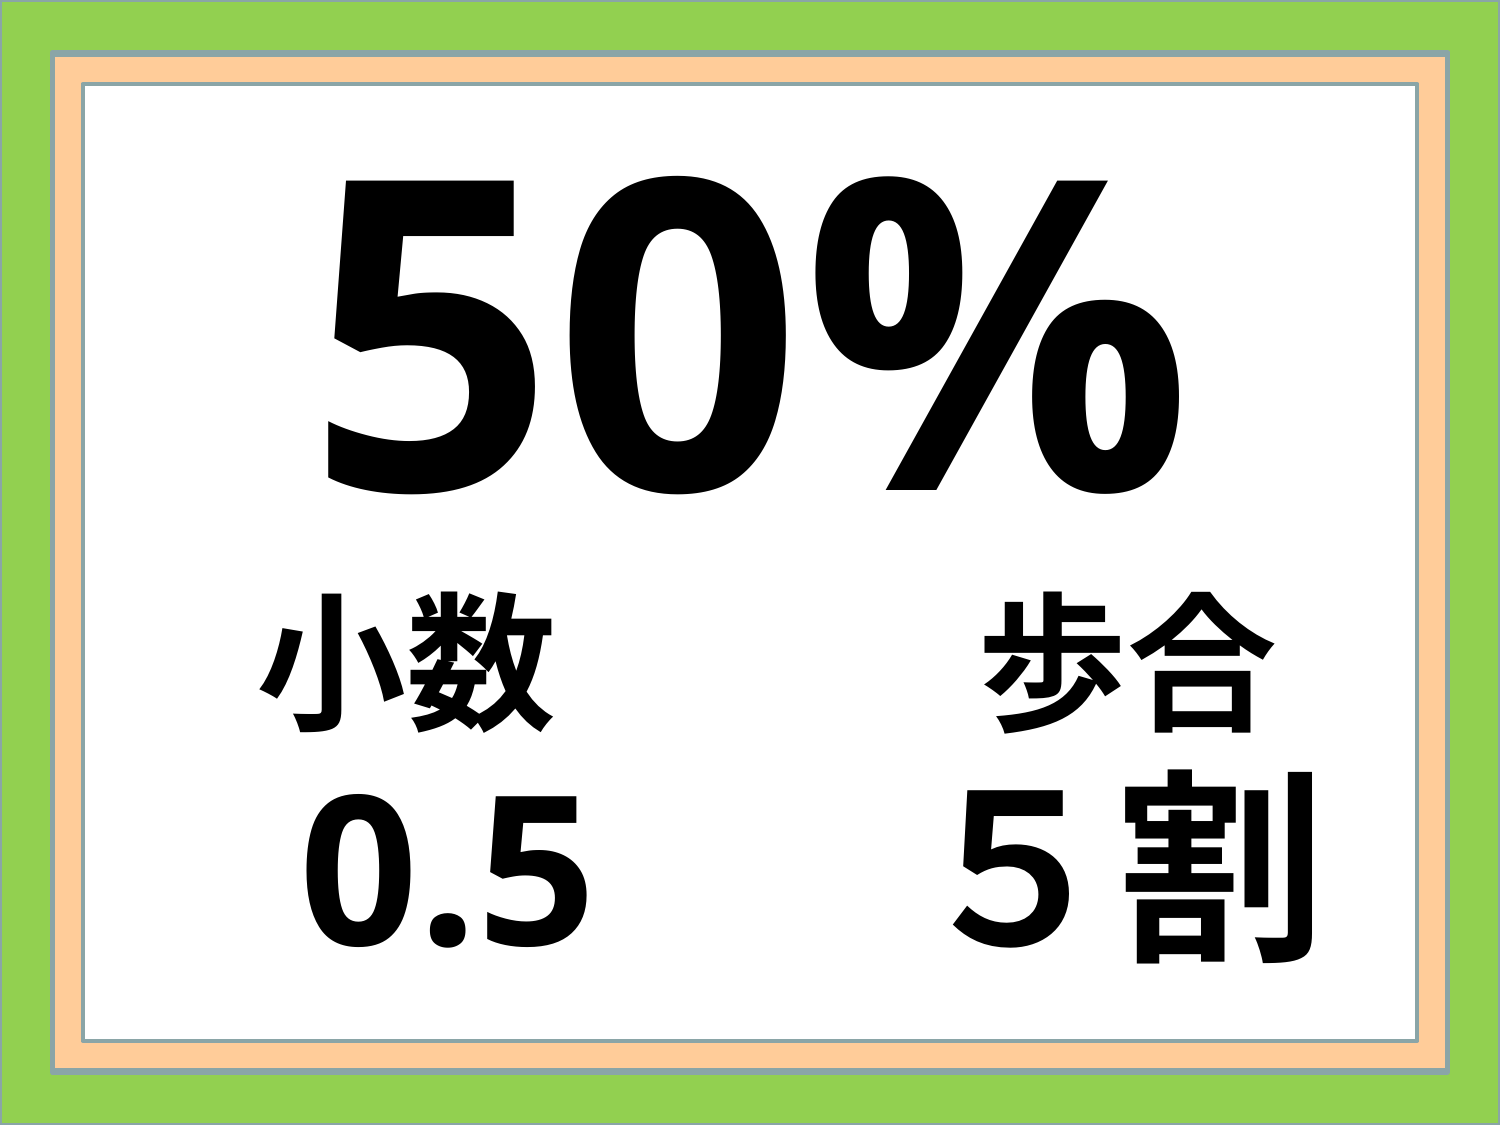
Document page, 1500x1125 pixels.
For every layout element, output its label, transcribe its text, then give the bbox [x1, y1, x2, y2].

text_box 0.5 [146, 716, 750, 994]
text_box 歩合 [962, 573, 1500, 757]
text_box 50% [177, 89, 1323, 546]
text_box ５割 [816, 716, 1420, 994]
text_box 小数 [146, 573, 667, 757]
